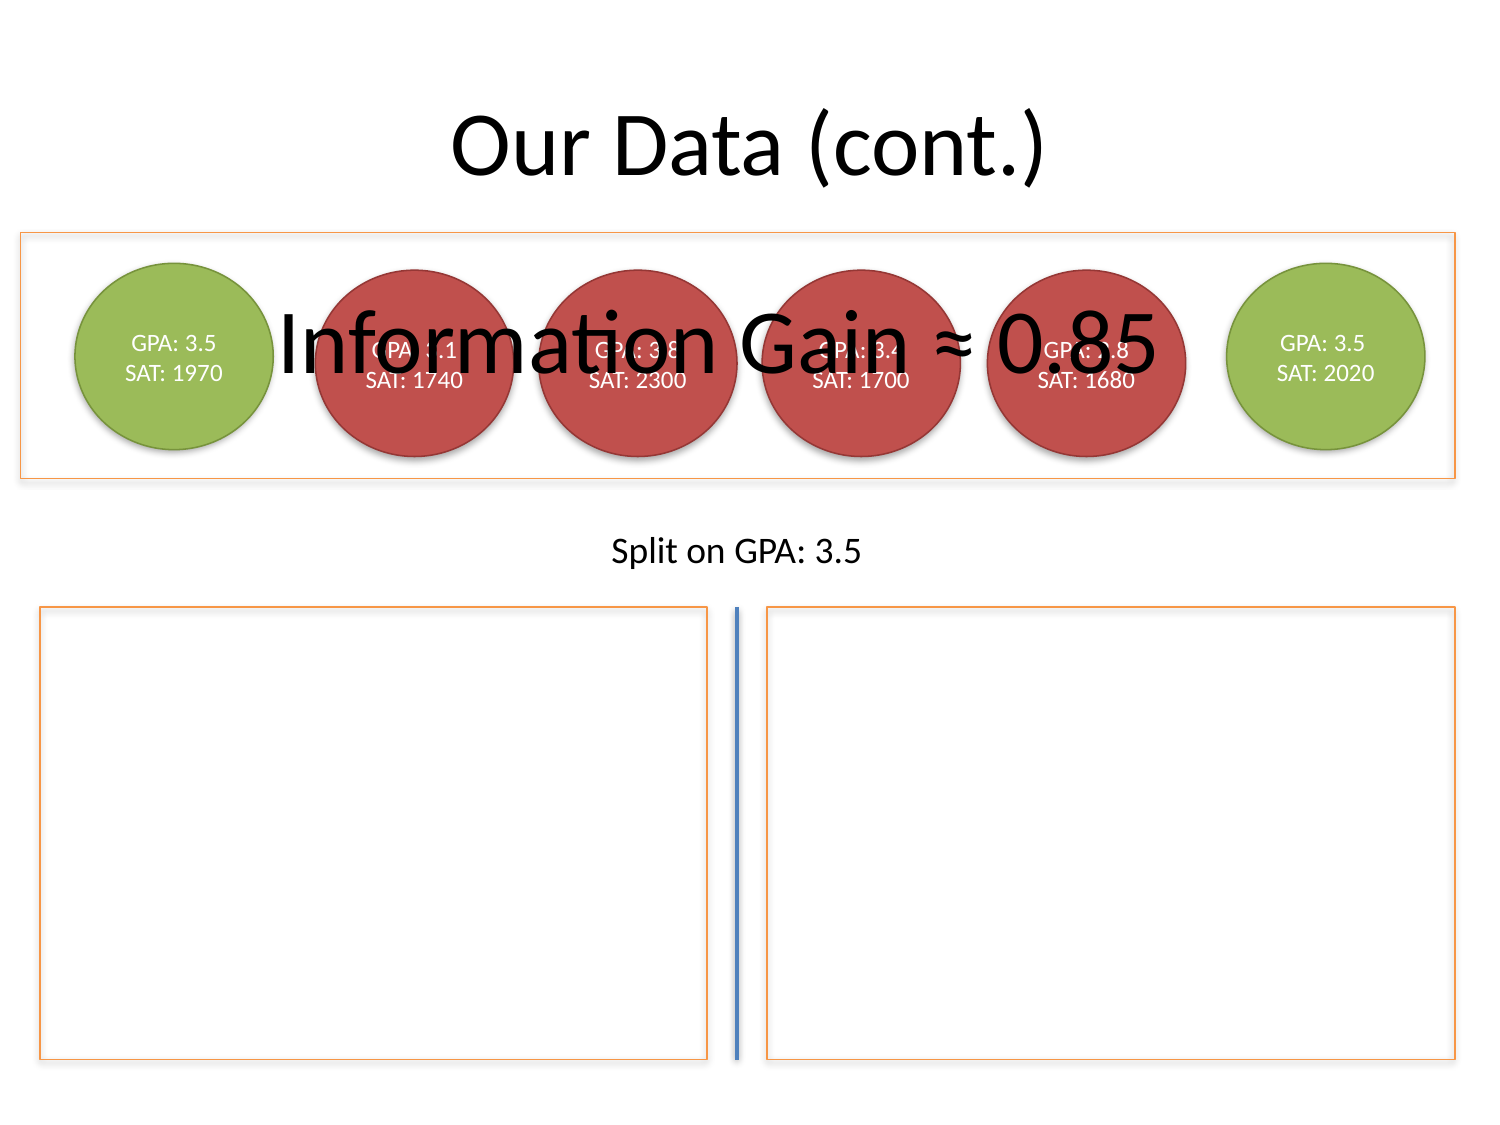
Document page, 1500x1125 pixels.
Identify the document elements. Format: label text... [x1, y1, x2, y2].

text_box Split on GPA: 3.5 [548, 518, 926, 579]
text_box [39, 606, 708, 1060]
text_box [766, 606, 1456, 1060]
title Our Data (cont.) [75, 45, 1425, 230]
text_box [20, 232, 1456, 479]
